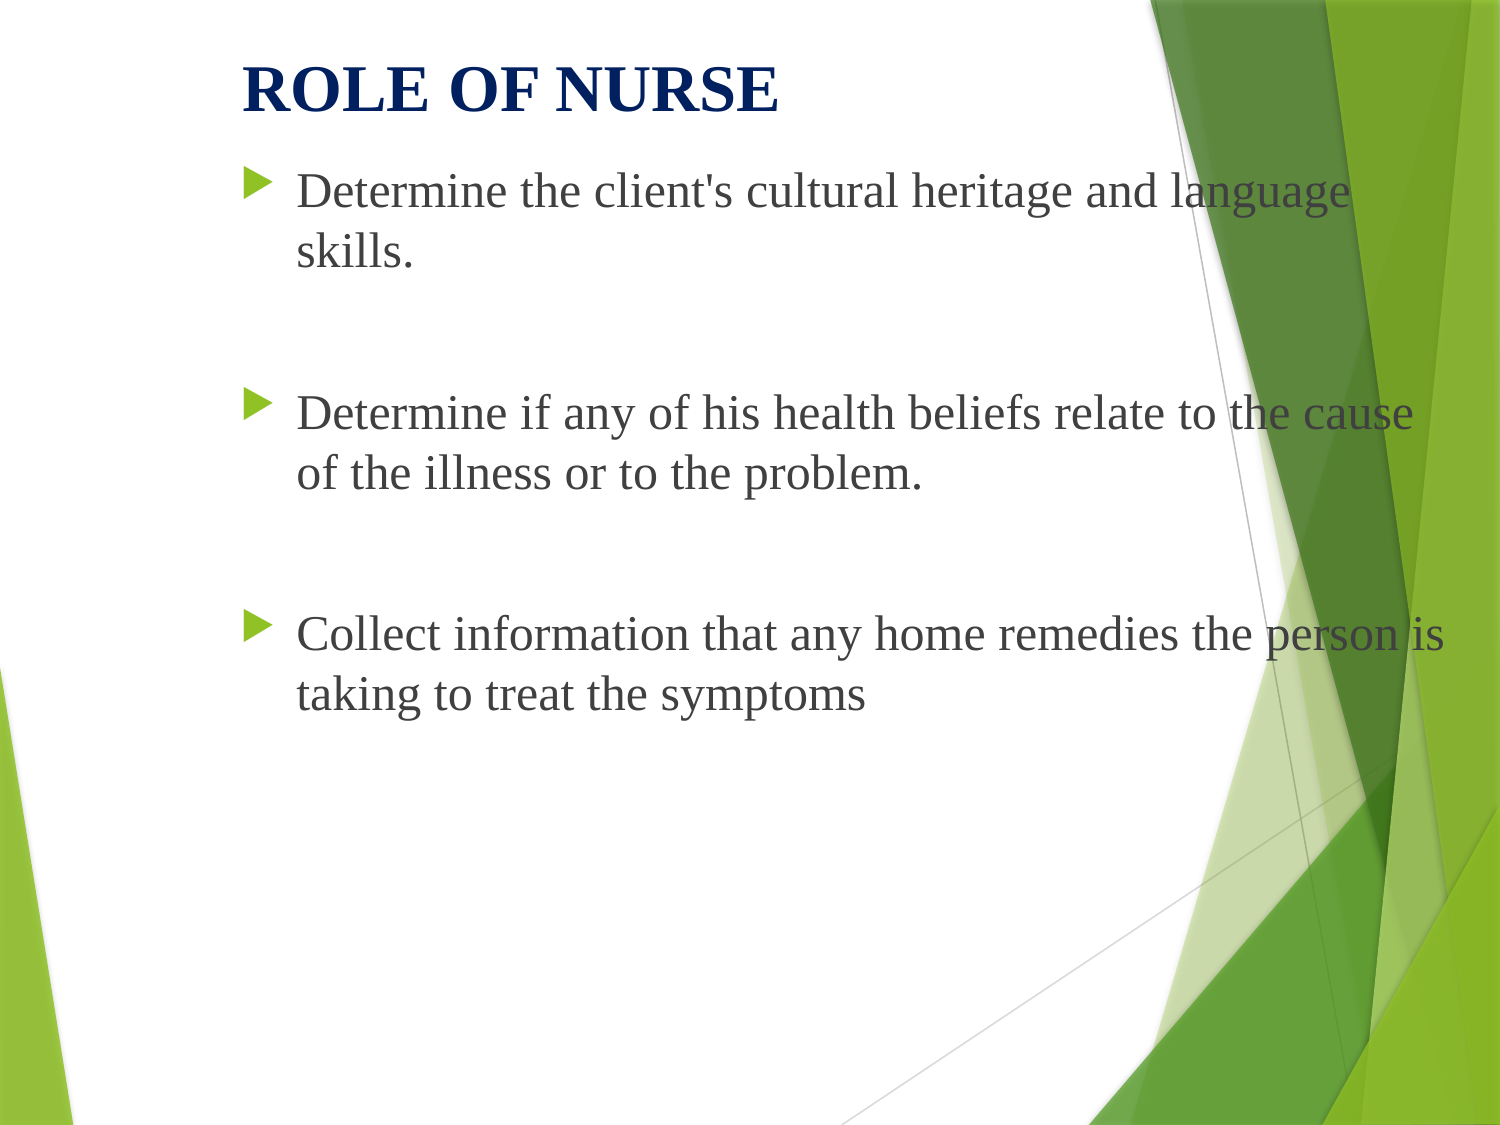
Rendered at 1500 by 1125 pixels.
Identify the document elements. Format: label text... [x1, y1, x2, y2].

list Determine the client's cultural heritage and language skills. Determine if any of his health beliefs relate to the cause of the illness or to the problem. Collect information that any home remedies the person is taking to treat the symptoms [225, 149, 1475, 1000]
text_box ROLE OF NURSE [227, 37, 797, 133]
